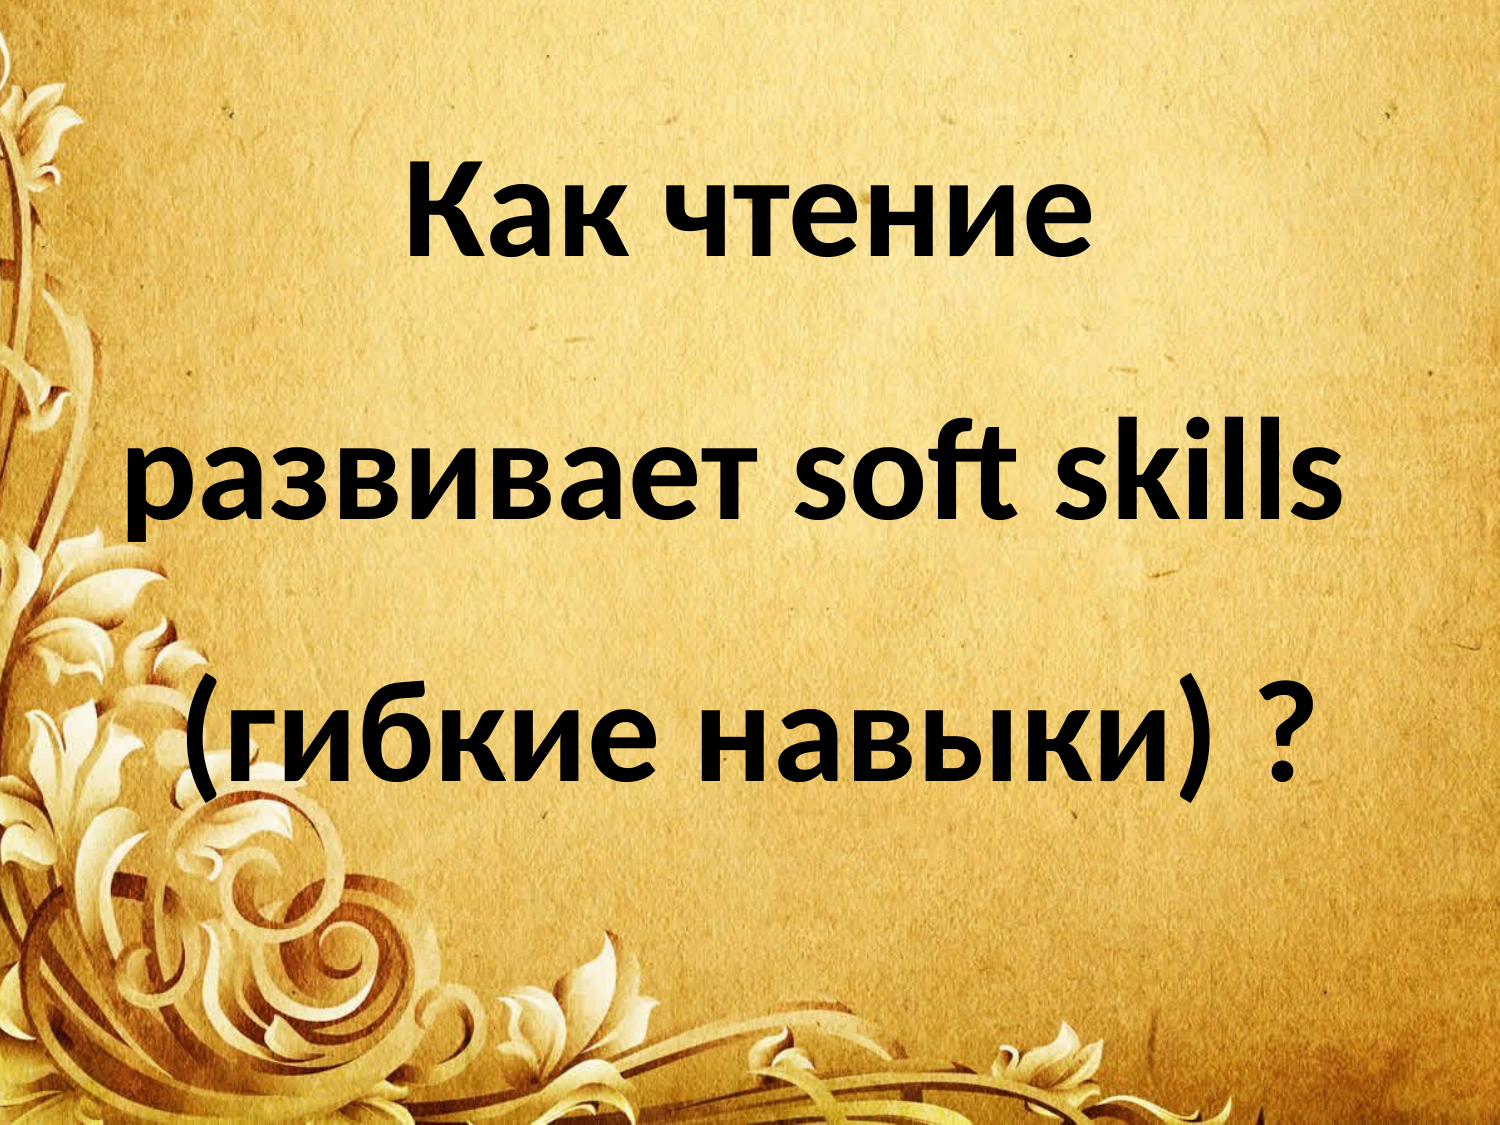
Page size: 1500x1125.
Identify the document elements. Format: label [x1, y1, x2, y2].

list [0, 0, 1500, 1125]
